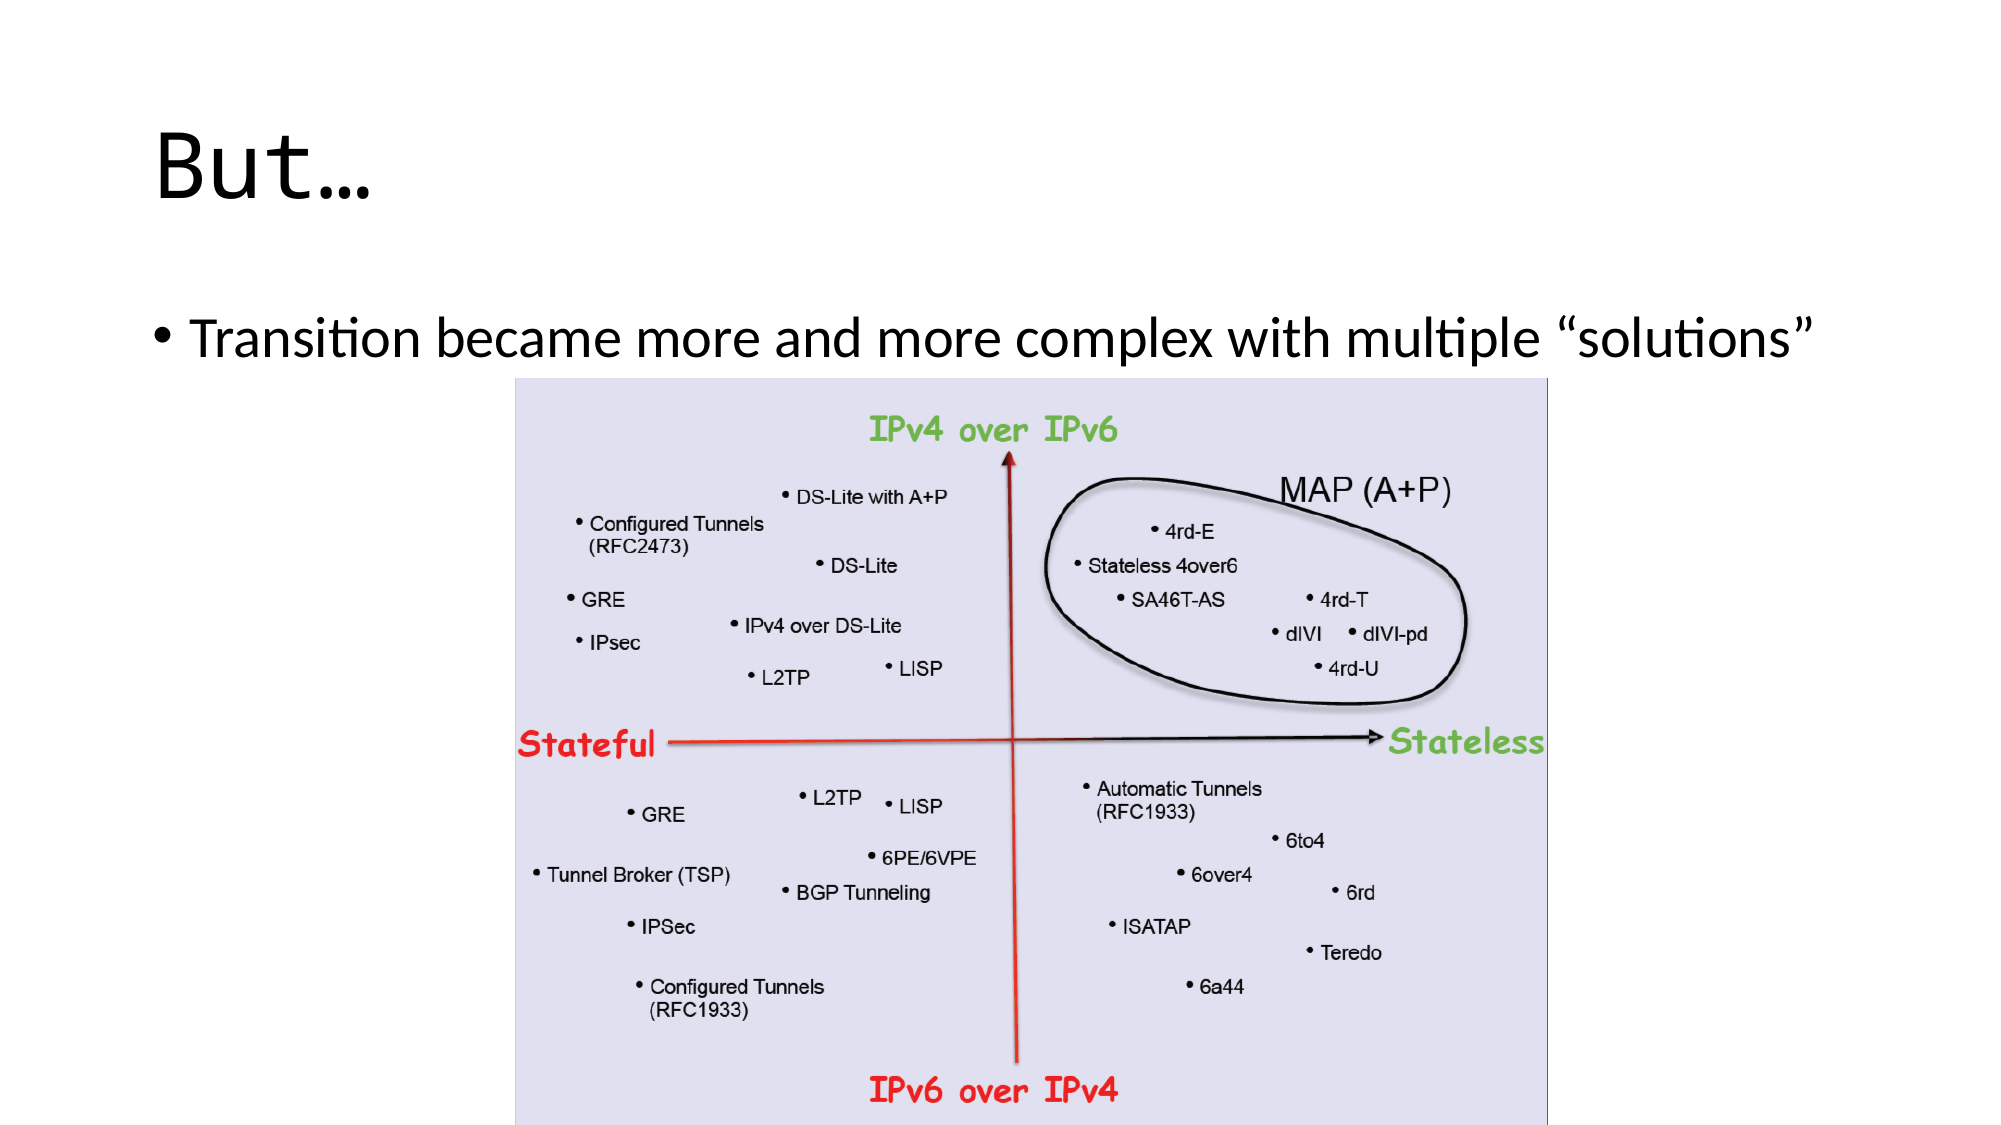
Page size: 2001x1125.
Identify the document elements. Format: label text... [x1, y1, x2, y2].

title But… [137, 59, 1863, 278]
picture [514, 378, 1548, 1125]
list Transition became more and more complex with multiple “solutions” [137, 299, 1863, 1014]
